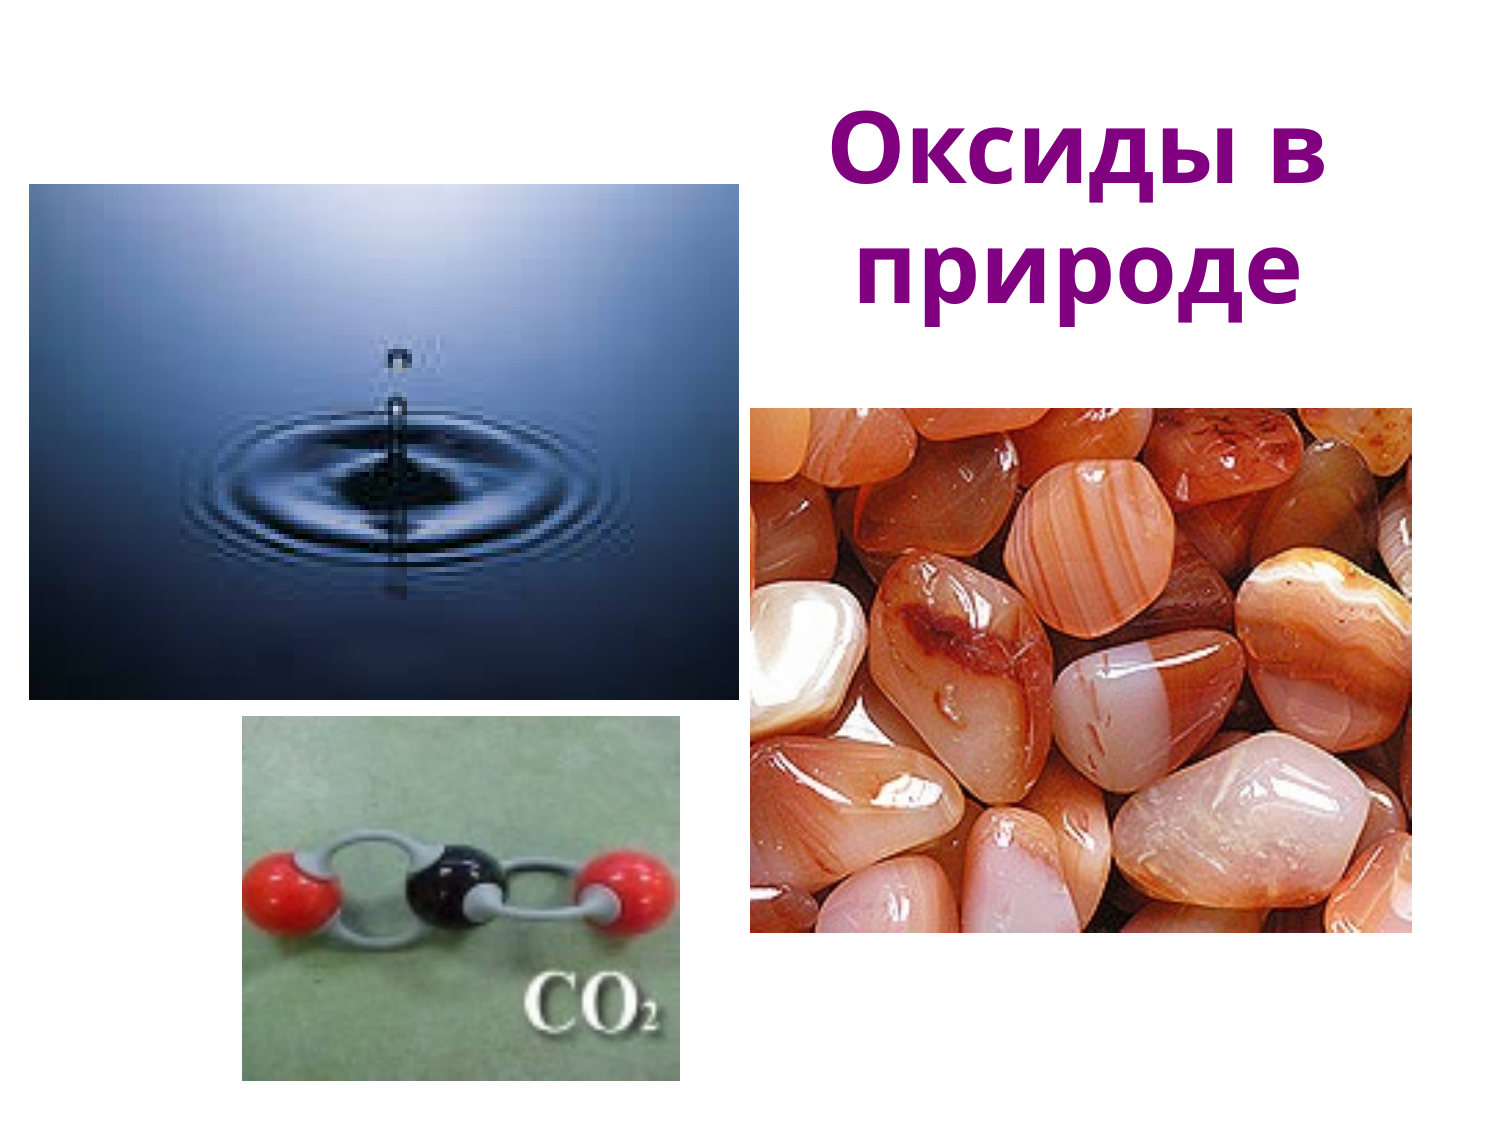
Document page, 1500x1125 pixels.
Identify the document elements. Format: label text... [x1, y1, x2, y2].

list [29, 184, 739, 700]
picture [749, 408, 1412, 933]
title Оксиды в природе [655, 45, 1500, 362]
picture [241, 715, 680, 1081]
